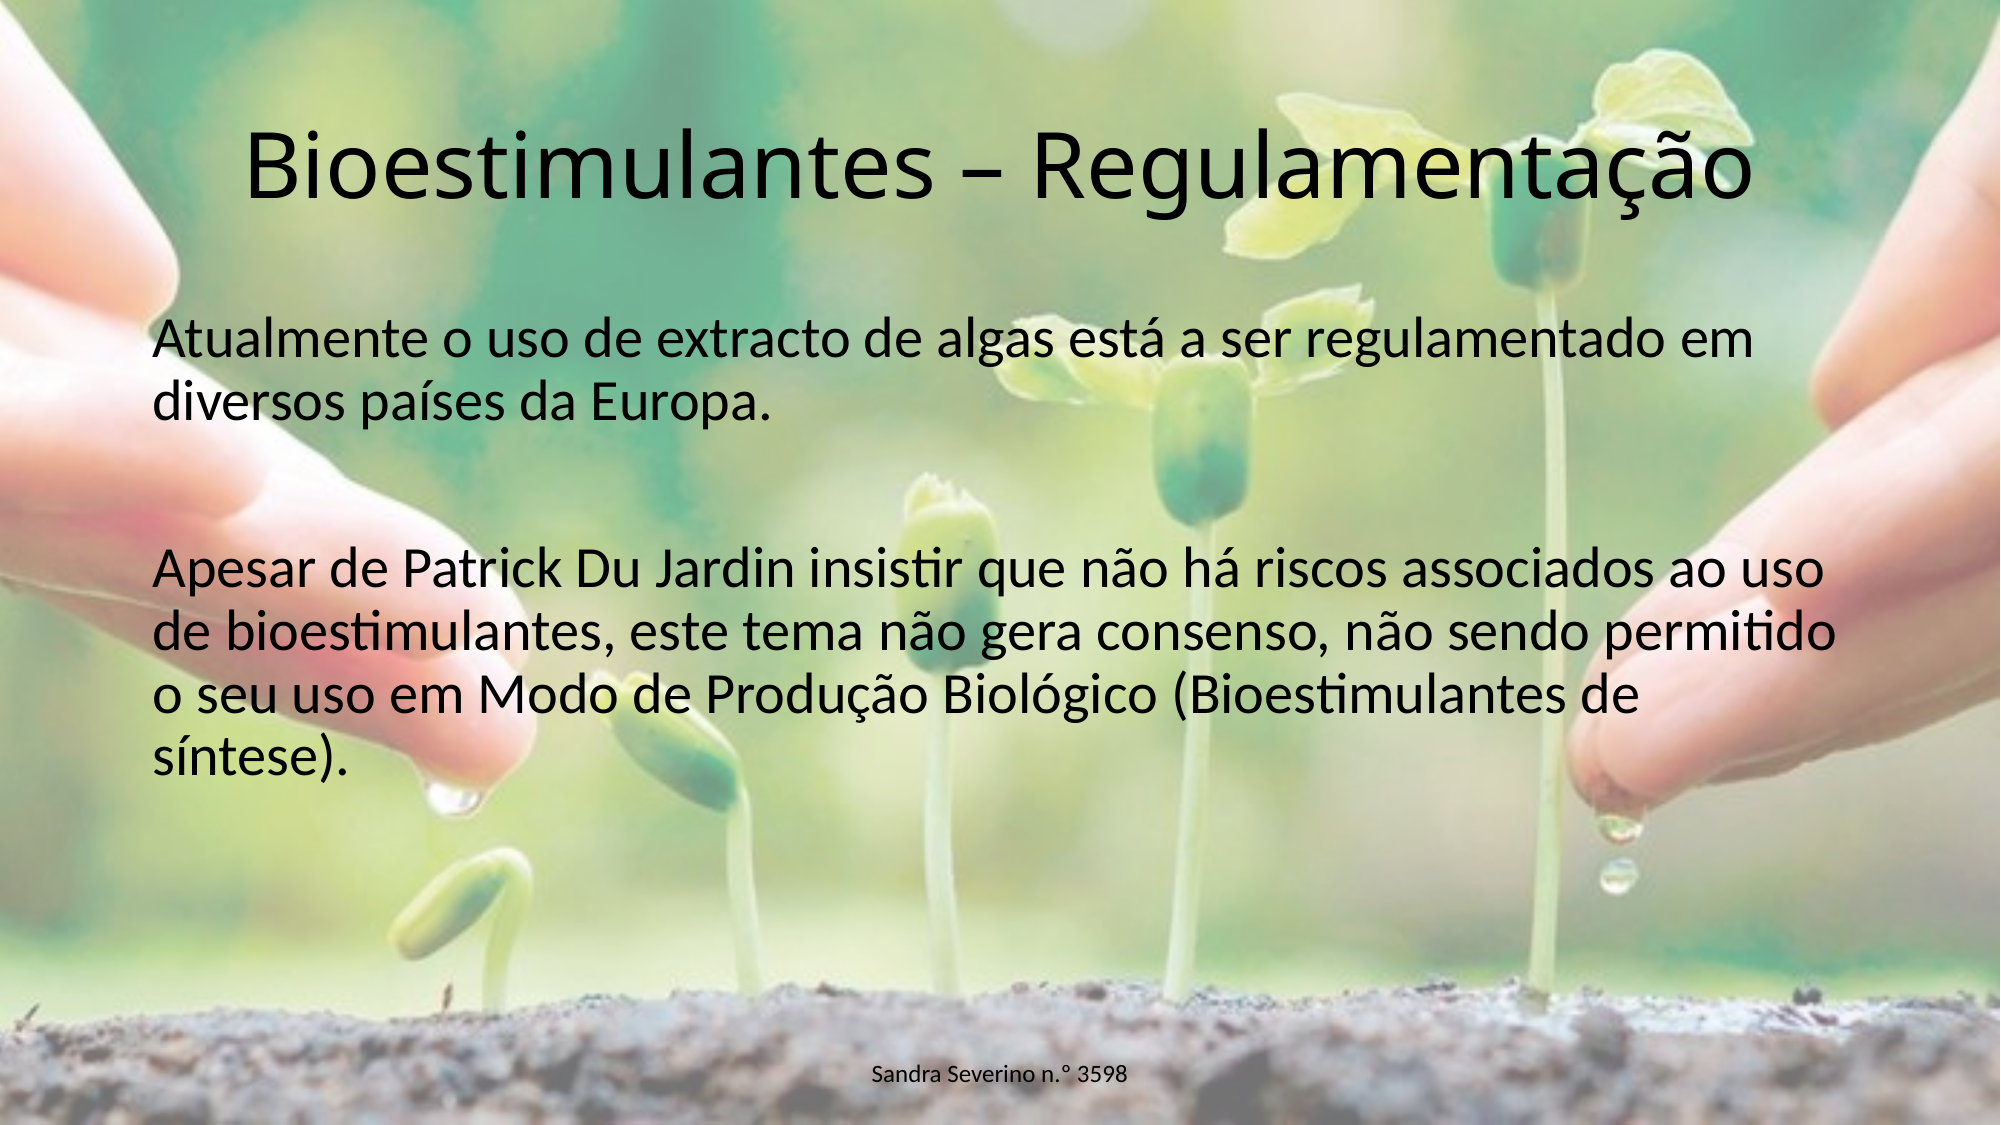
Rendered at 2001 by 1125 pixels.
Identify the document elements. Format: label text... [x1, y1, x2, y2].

footer Sandra Severino n.º 3598 [662, 1042, 1338, 1103]
list Atualmente o uso de extracto de algas está a ser regulamentado em diversos países da Europa. Apesar de Patrick Du Jardin insistir que não há riscos associados ao uso de bioestimulantes, este tema não gera consenso, não sendo permitido o seu uso em Modo de Produção Biológico (Bioestimulantes de síntese). [137, 299, 1863, 1014]
title Bioestimulantes – Regulamentação [137, 59, 1863, 278]
